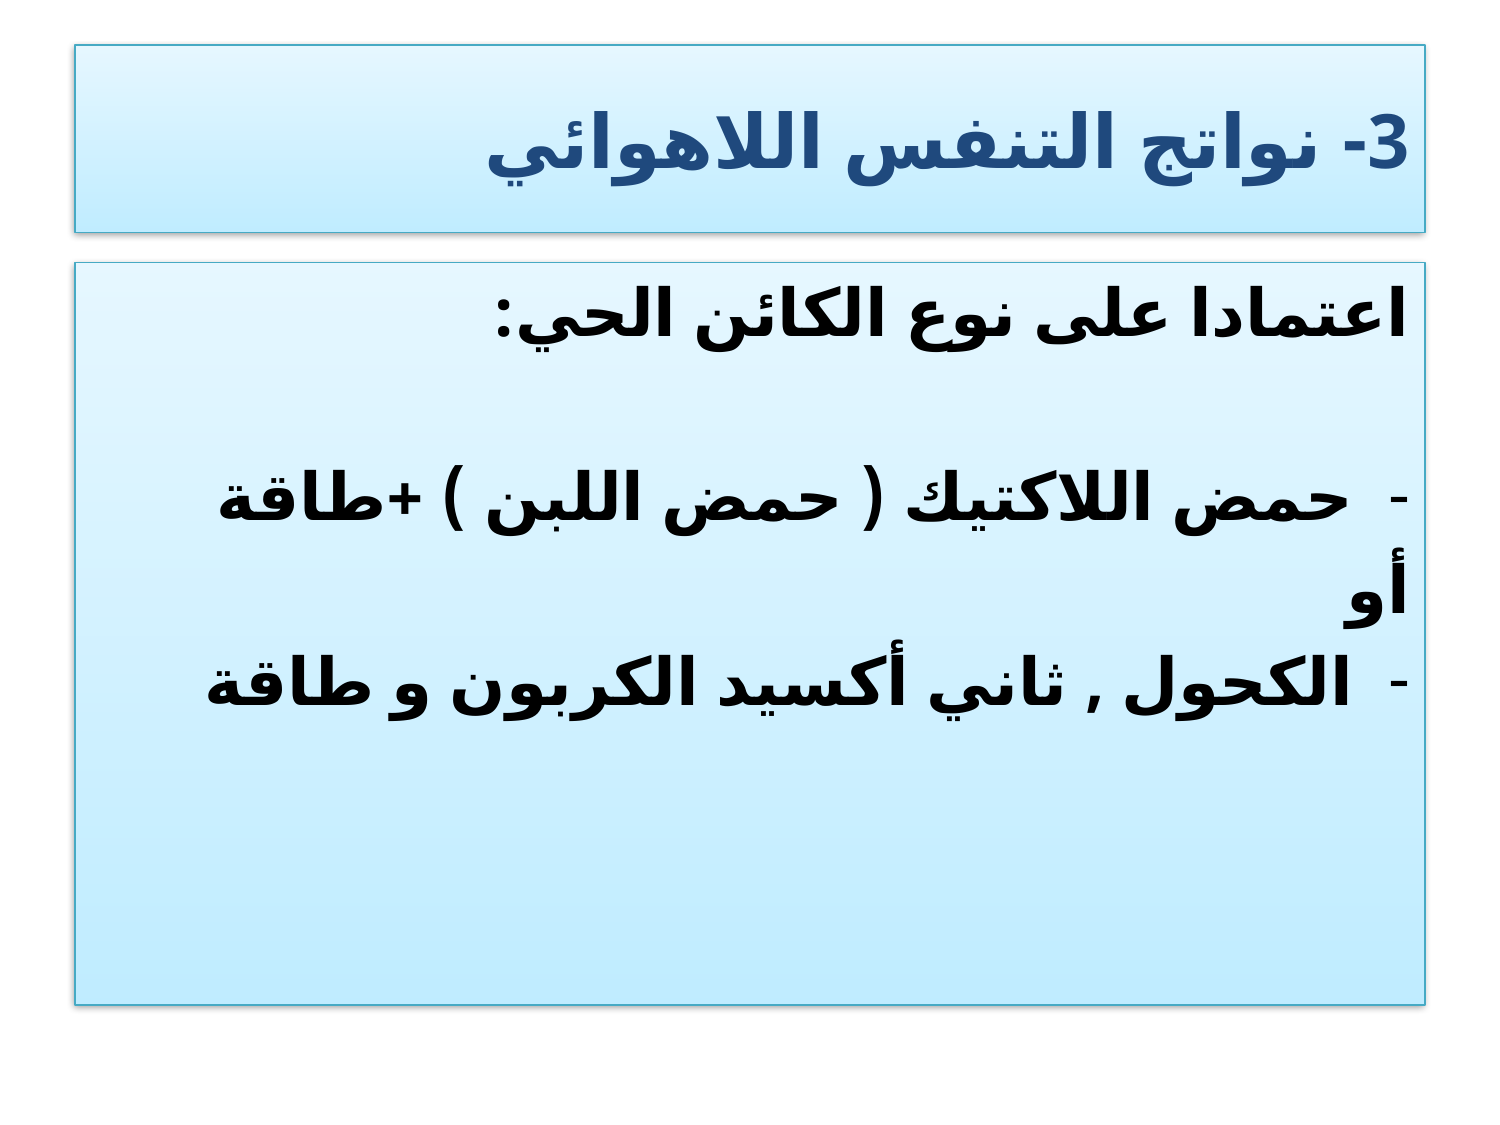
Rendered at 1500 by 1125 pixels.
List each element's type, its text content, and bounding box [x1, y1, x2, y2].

list اعتمادا على نوع الكائن الحي: حمض اللاكتيك ( حمض اللبن ) +طاقة أو الكحول , ثاني أكسيد الكربون و طاقة [74, 262, 1426, 1006]
title 3- نواتج التنفس اللاهوائي [74, 44, 1426, 233]
